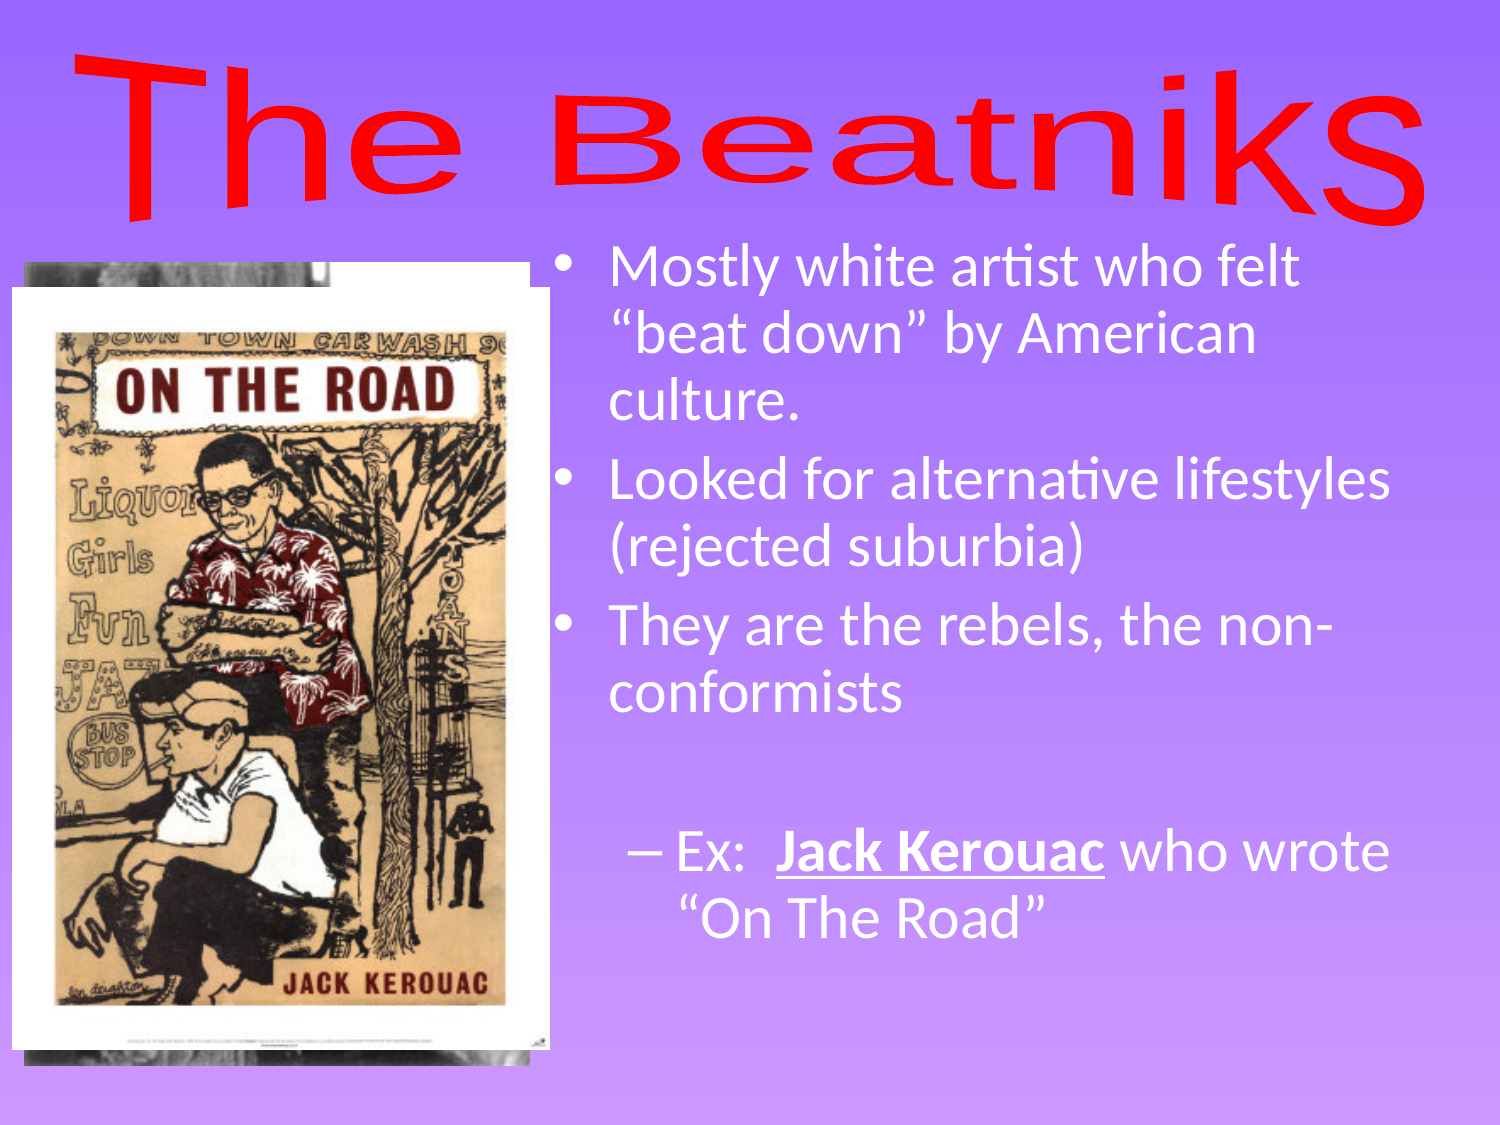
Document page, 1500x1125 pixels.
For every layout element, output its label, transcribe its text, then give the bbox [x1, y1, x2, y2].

list Mostly white artist who felt “beat down” by American culture. Looked for alternative lifestyles (rejected suburbia) They are the rebels, the non-conformists Ex: Jack Kerouac who wrote “On The Road” [537, 224, 1437, 963]
picture [12, 262, 551, 1066]
